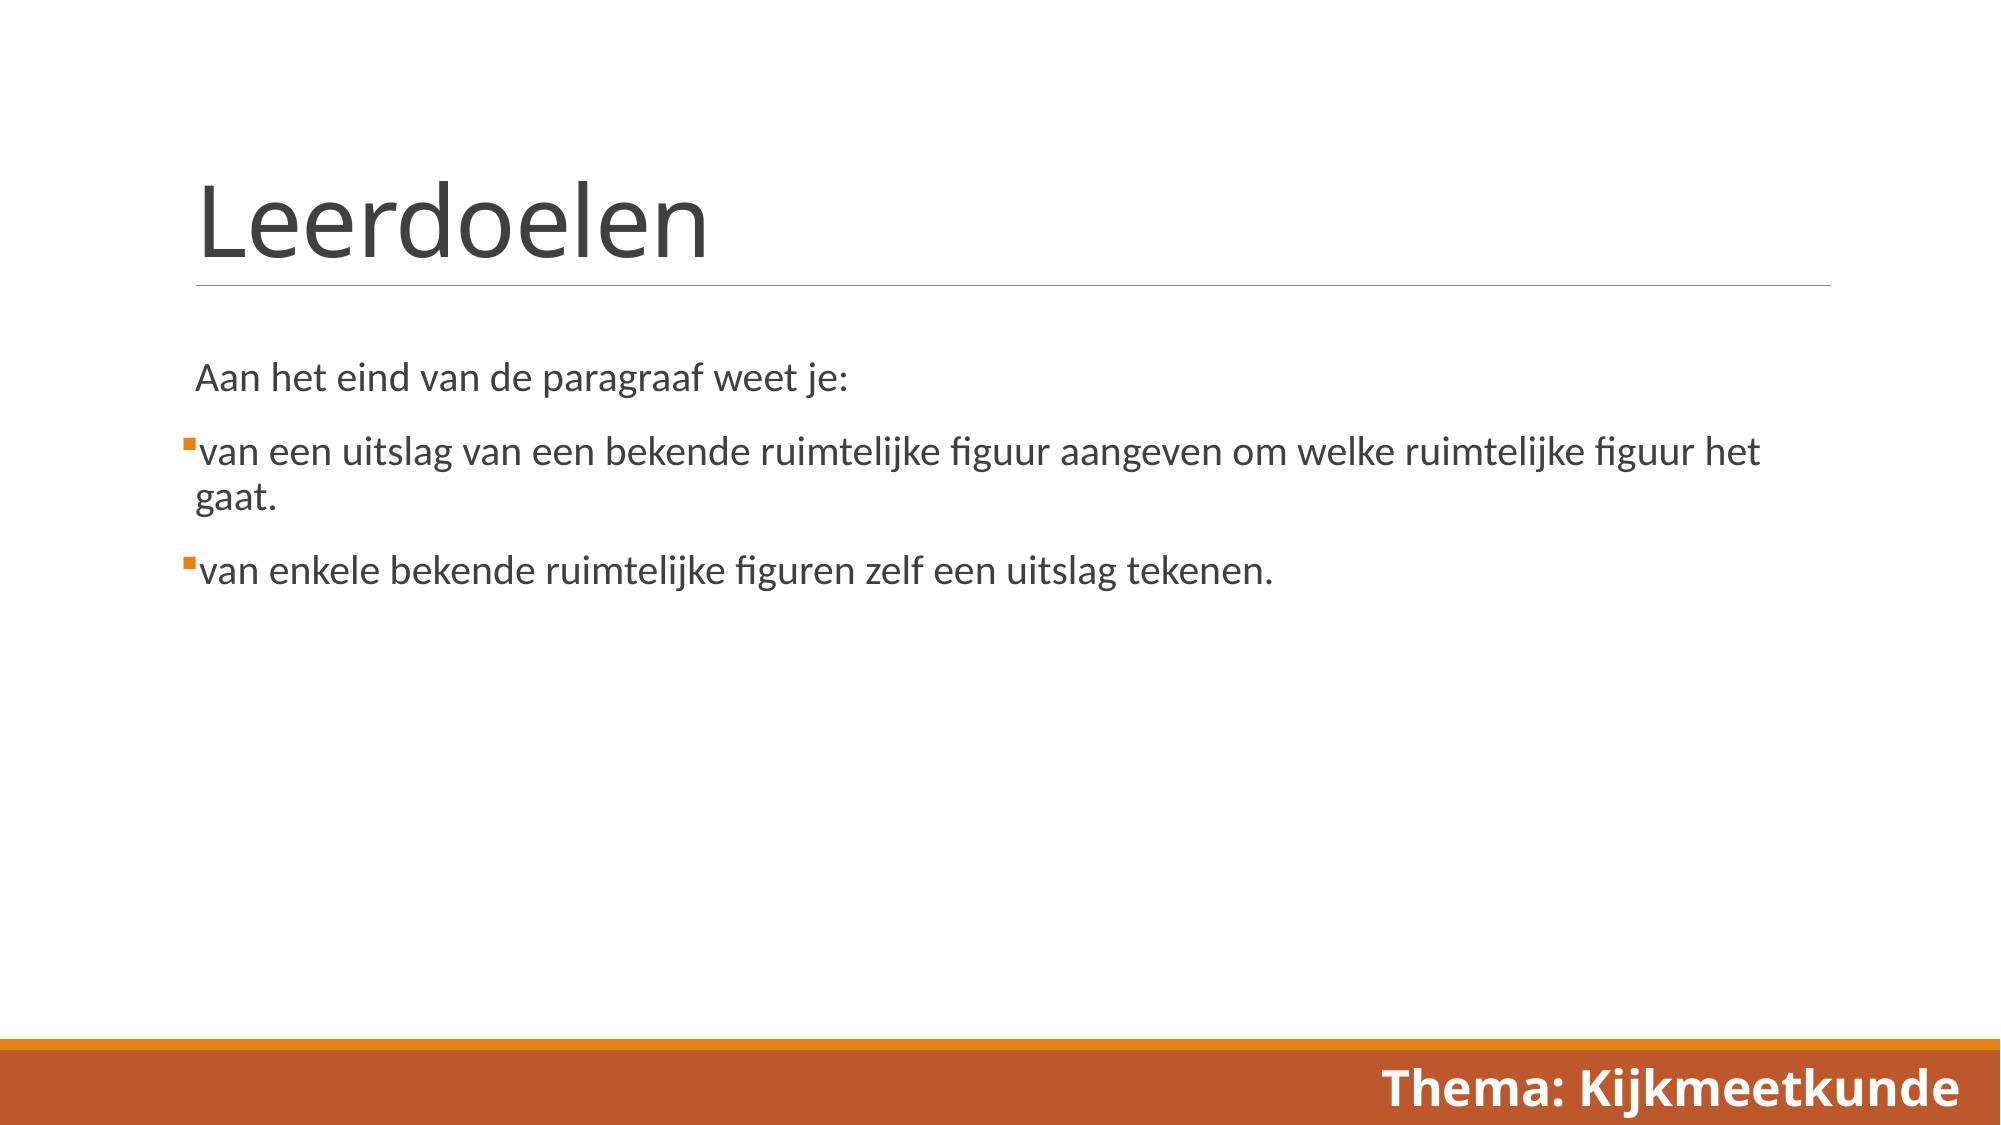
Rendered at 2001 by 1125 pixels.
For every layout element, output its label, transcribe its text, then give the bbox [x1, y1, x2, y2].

title Leerdoelen [180, 47, 1830, 285]
list Aan het eind van de paragraaf weet je: van een uitslag van een bekende ruimtelijke figuur aangeven om welke ruimtelijke figuur het gaat. van enkele bekende ruimtelijke figuren zelf een uitslag tekenen. [180, 302, 1830, 963]
text_box Thema: Kijkmeetkunde [1356, 1049, 1986, 1124]
